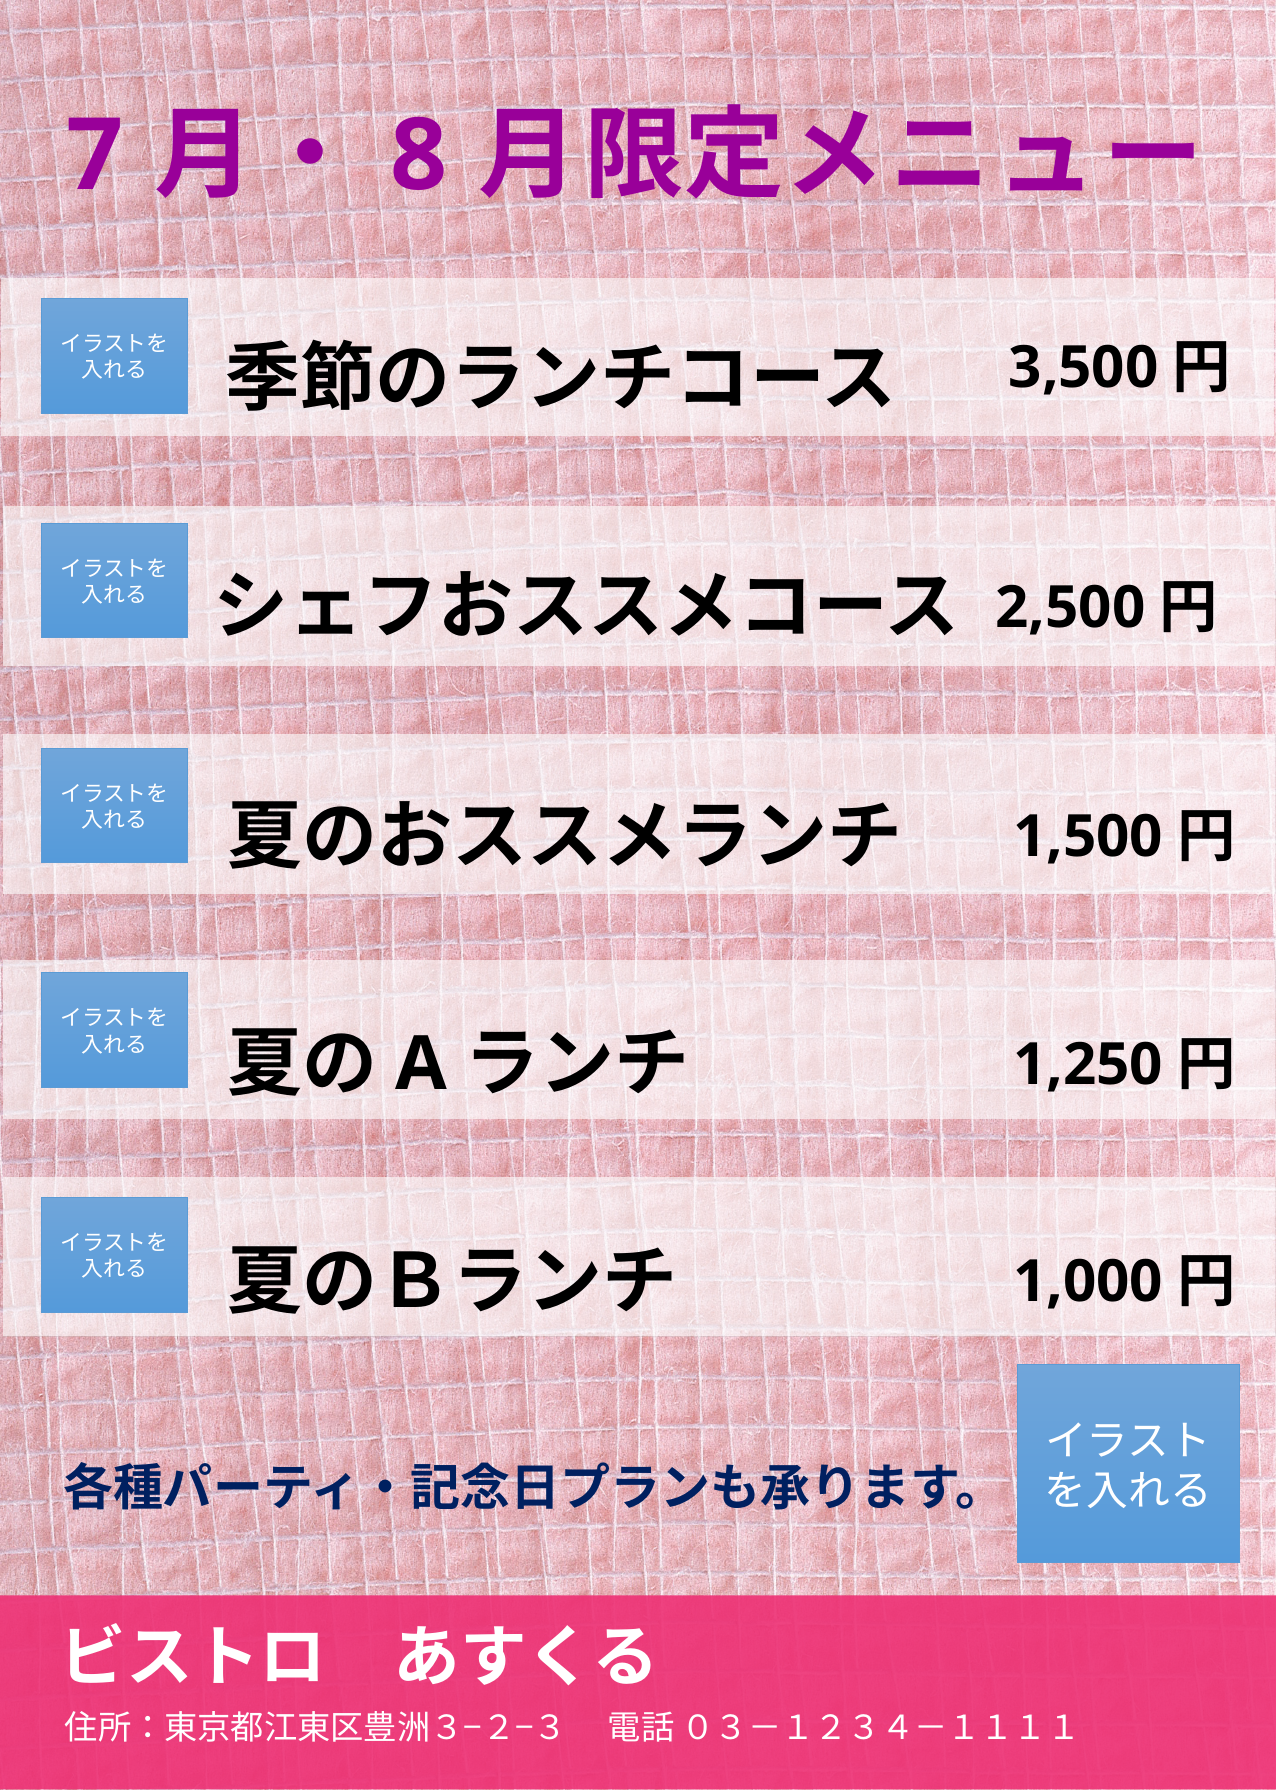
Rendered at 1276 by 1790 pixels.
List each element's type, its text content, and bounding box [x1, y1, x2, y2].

text_box イラストを入れる [41, 1197, 188, 1313]
text_box 7月・8月限定メニュー [52, 82, 1218, 217]
text_box シェフおススメコース [198, 486, 989, 655]
text_box 夏のおススメランチ [212, 716, 981, 885]
text_box 1,500円 [998, 742, 1251, 876]
text_box イラストを入れる [41, 748, 188, 863]
text_box 1,250円 [998, 969, 1251, 1104]
text_box イラストを入れる [41, 972, 188, 1088]
text_box イラストを入れる [41, 523, 188, 638]
text_box 1,000円 [998, 1186, 1251, 1321]
text_box イラストを入れる [1017, 1364, 1240, 1563]
text_box イラストを入れる [41, 298, 188, 414]
text_box 2,500円 [989, 512, 1276, 647]
text_box 住所：東京都江東区豊洲３−２−３ 電話 ０３－１２３４－１１１１ [49, 1698, 1240, 1754]
text_box 夏のＢランチ [212, 1162, 981, 1331]
text_box 各種パーティ・記念日プランも承ります。 [48, 1447, 1017, 1523]
text_box ビストロ あすくる [44, 1606, 805, 1702]
text_box 季節のランチコース [210, 259, 912, 427]
text_box 夏のAランチ [212, 944, 981, 1113]
picture [0, 0, 1276, 1595]
text_box 3,500円 [994, 273, 1246, 407]
